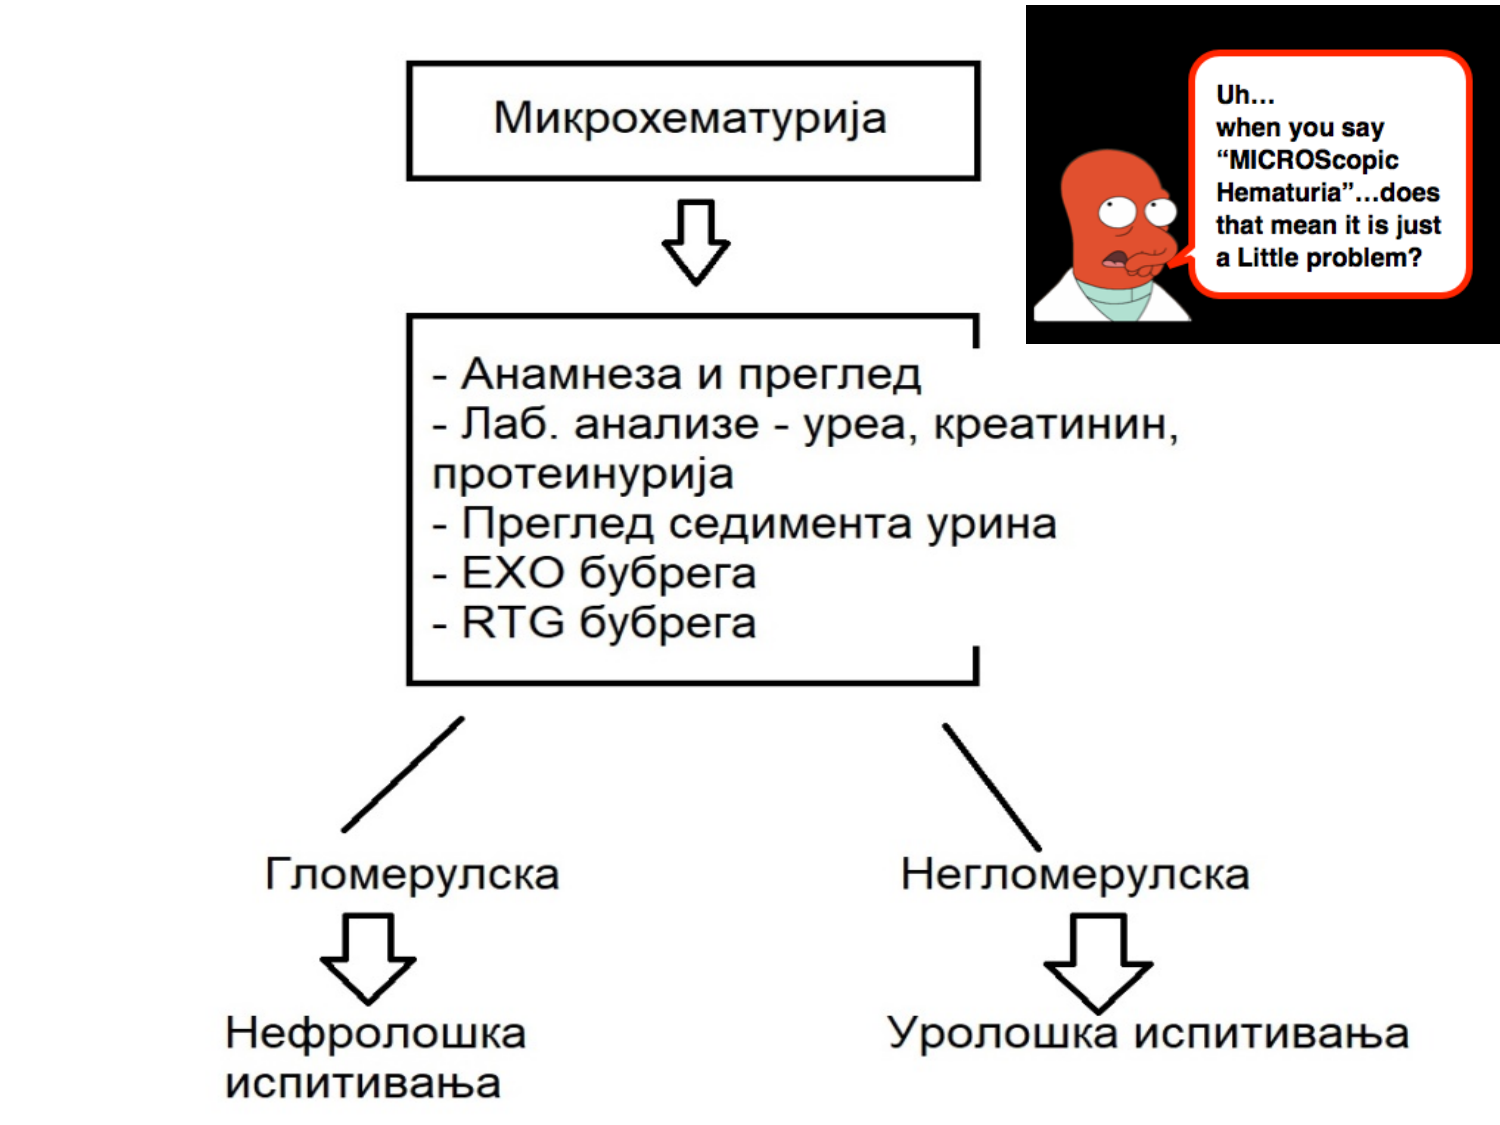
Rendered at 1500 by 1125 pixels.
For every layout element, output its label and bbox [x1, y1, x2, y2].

picture [159, 0, 1500, 1125]
